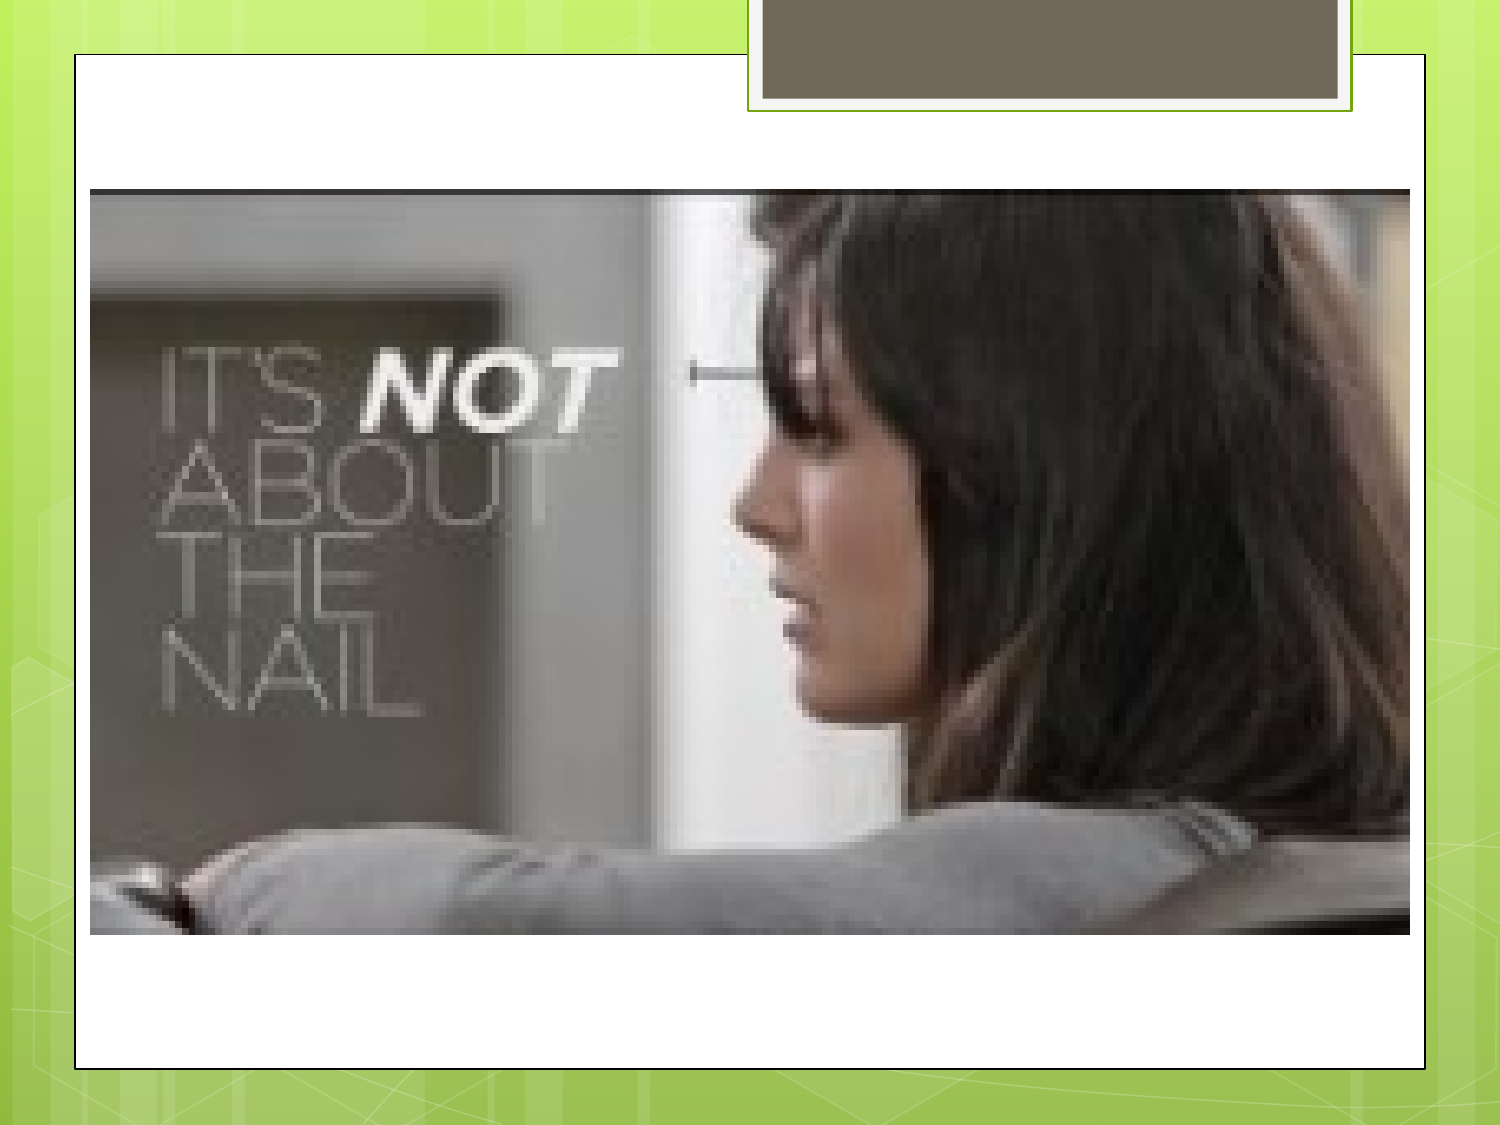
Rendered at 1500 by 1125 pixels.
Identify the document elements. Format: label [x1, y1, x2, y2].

text_box [89, 188, 1411, 936]
